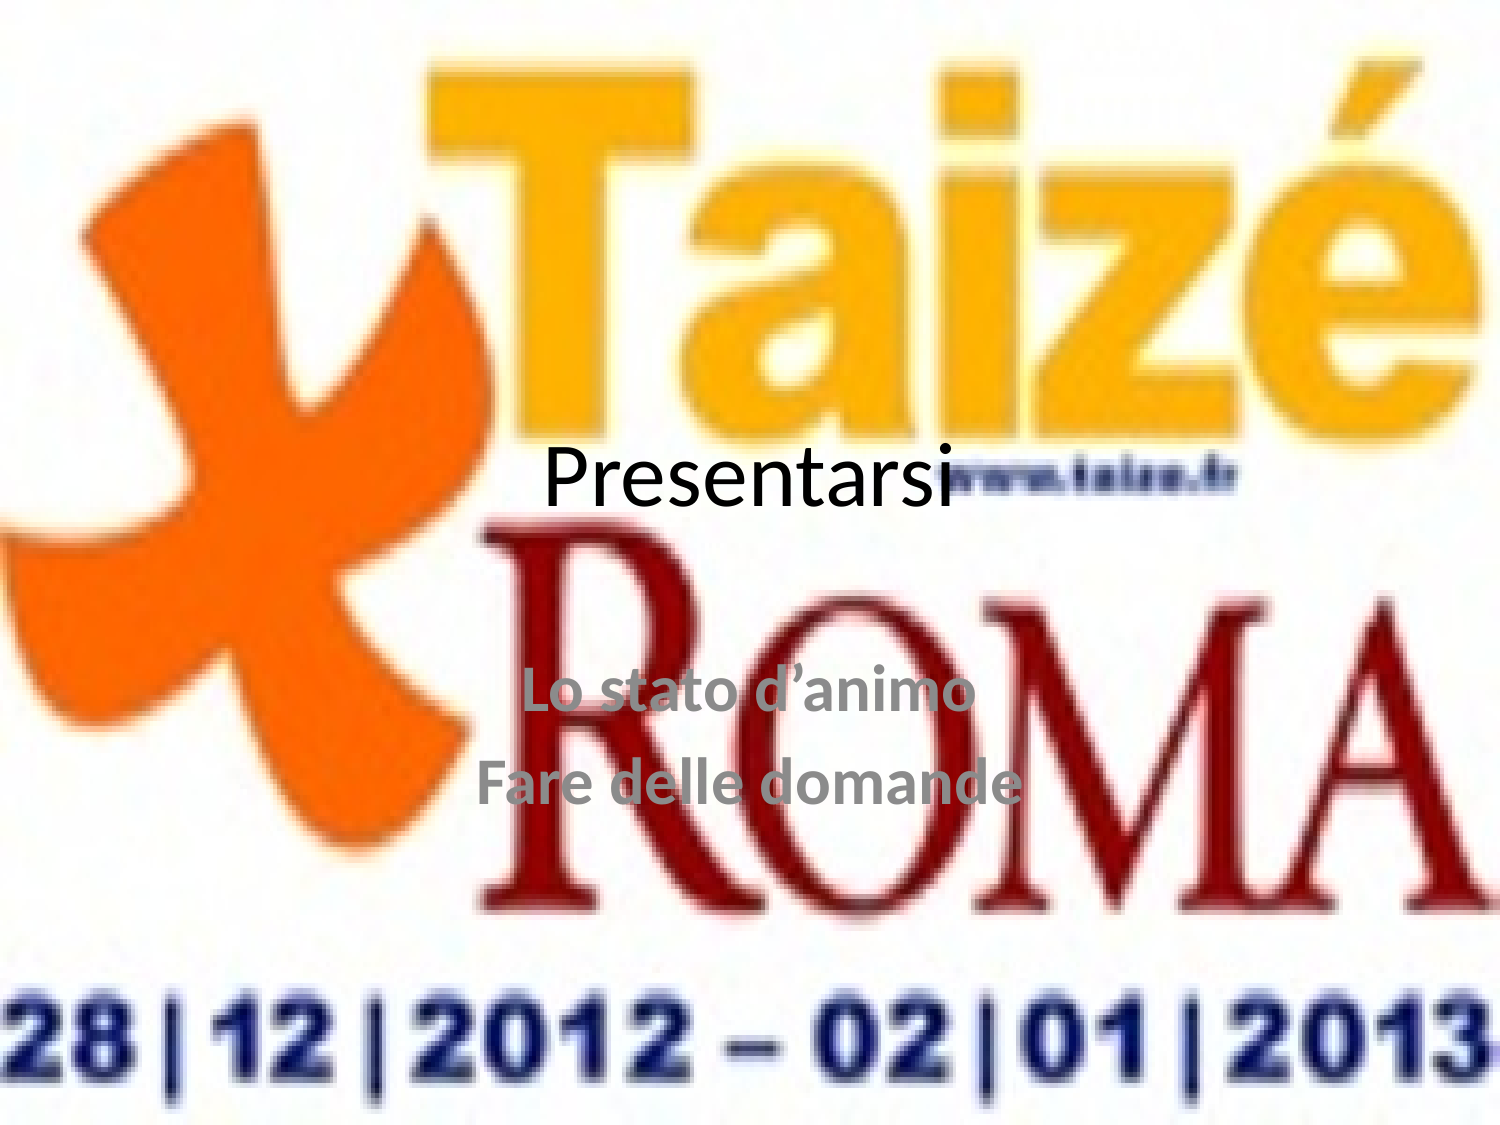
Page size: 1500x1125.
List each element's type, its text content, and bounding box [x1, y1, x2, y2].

picture [0, 0, 1500, 1125]
title Presentarsi [112, 349, 1388, 591]
subtitle Lo stato d’animo Fare delle domande [225, 637, 1275, 925]
